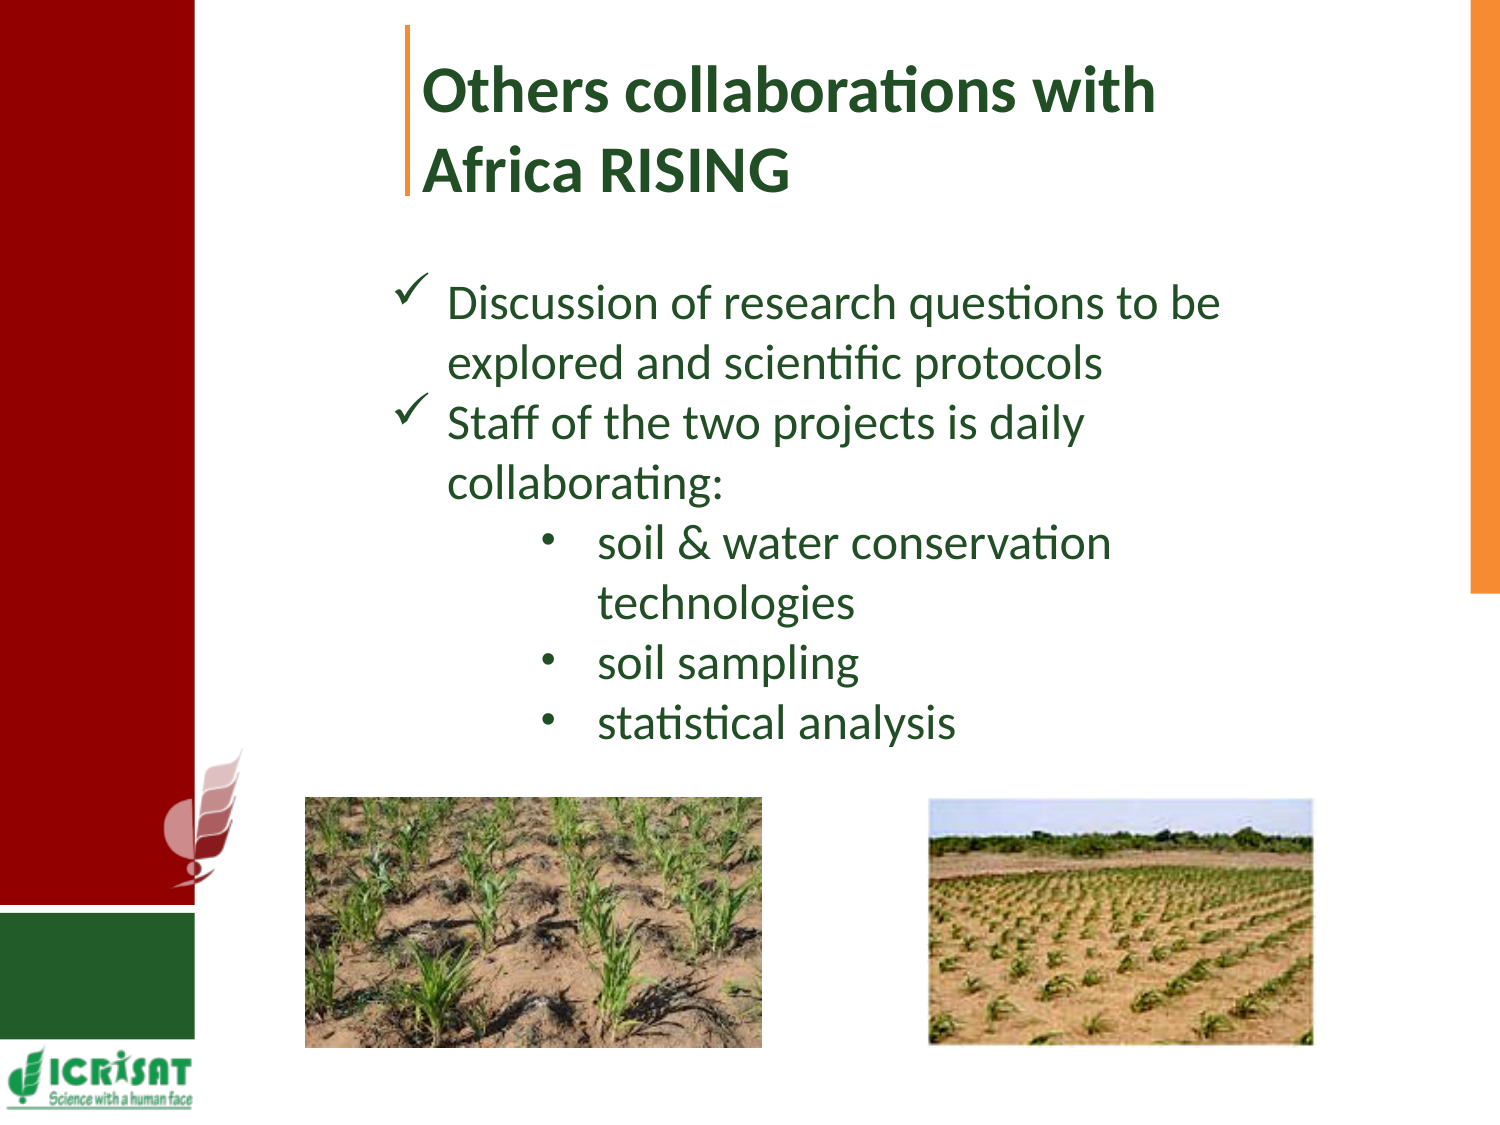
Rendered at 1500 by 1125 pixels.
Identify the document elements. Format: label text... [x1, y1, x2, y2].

text_box Discussion of research questions to be explored and scientific protocols Staff of the two projects is daily collaborating: soil & water conservation technologies soil sampling statistical analysis [301, 261, 1329, 757]
picture [154, 743, 249, 892]
picture [304, 796, 763, 1048]
picture [0, 1041, 196, 1116]
title Others collaborations with Africa RISING [407, 32, 1498, 220]
picture [926, 796, 1316, 1048]
